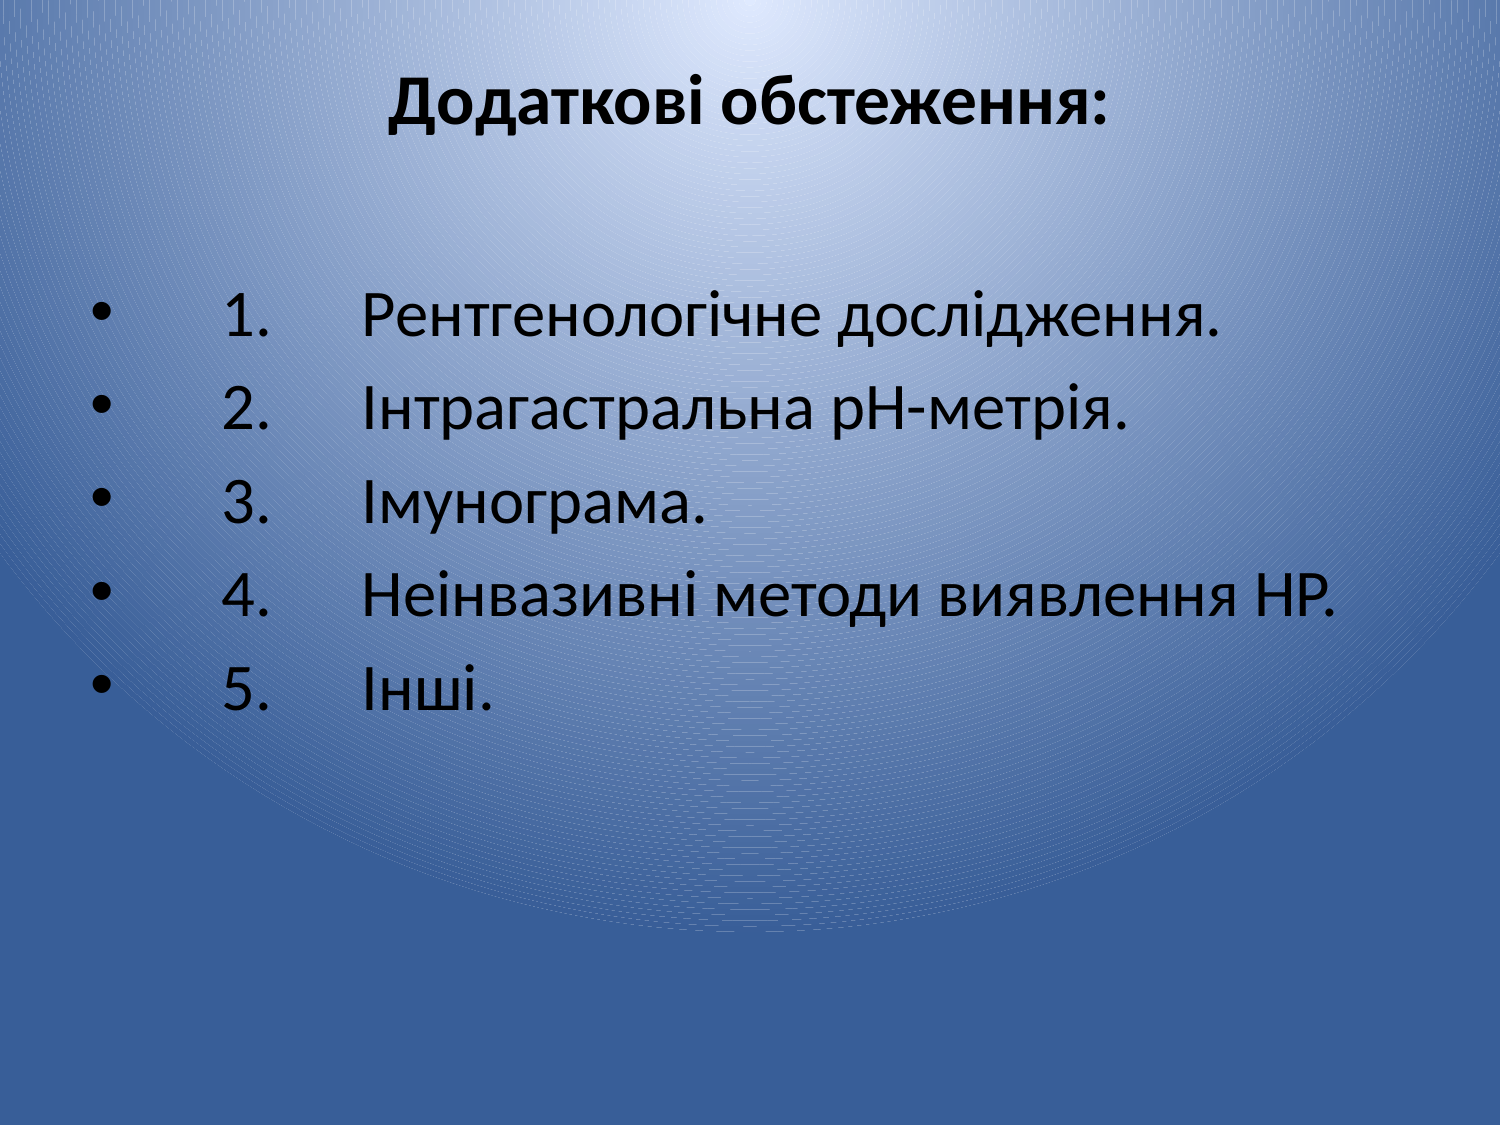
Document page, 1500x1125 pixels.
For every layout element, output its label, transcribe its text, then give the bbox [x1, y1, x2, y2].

list 1. Рентгенологiчне дослiдження. 2. Iнтрагастральна рН-метрiя. 3. Iмунограма. 4. Неiнвазивнi методи виявлення HP. 5. Iншi. [75, 262, 1425, 1005]
title Додатковi обстеження: [75, 45, 1425, 233]
